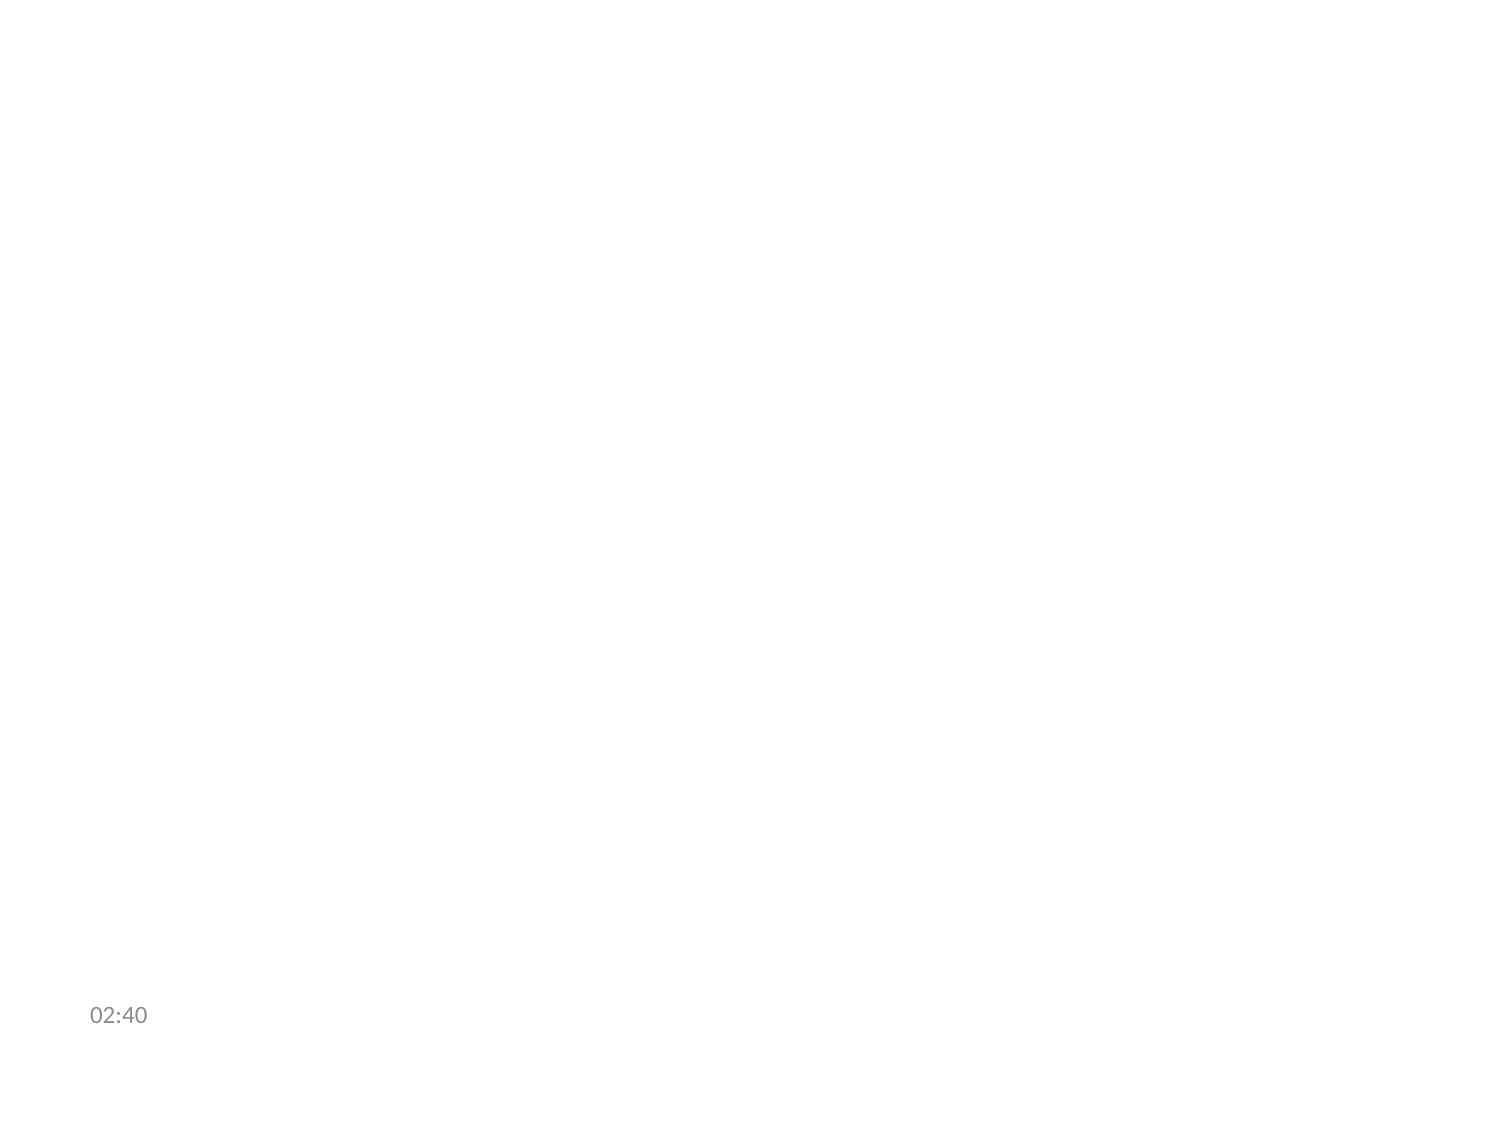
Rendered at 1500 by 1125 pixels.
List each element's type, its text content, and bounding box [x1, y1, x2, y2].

text_box 15:35 [75, 983, 425, 1044]
